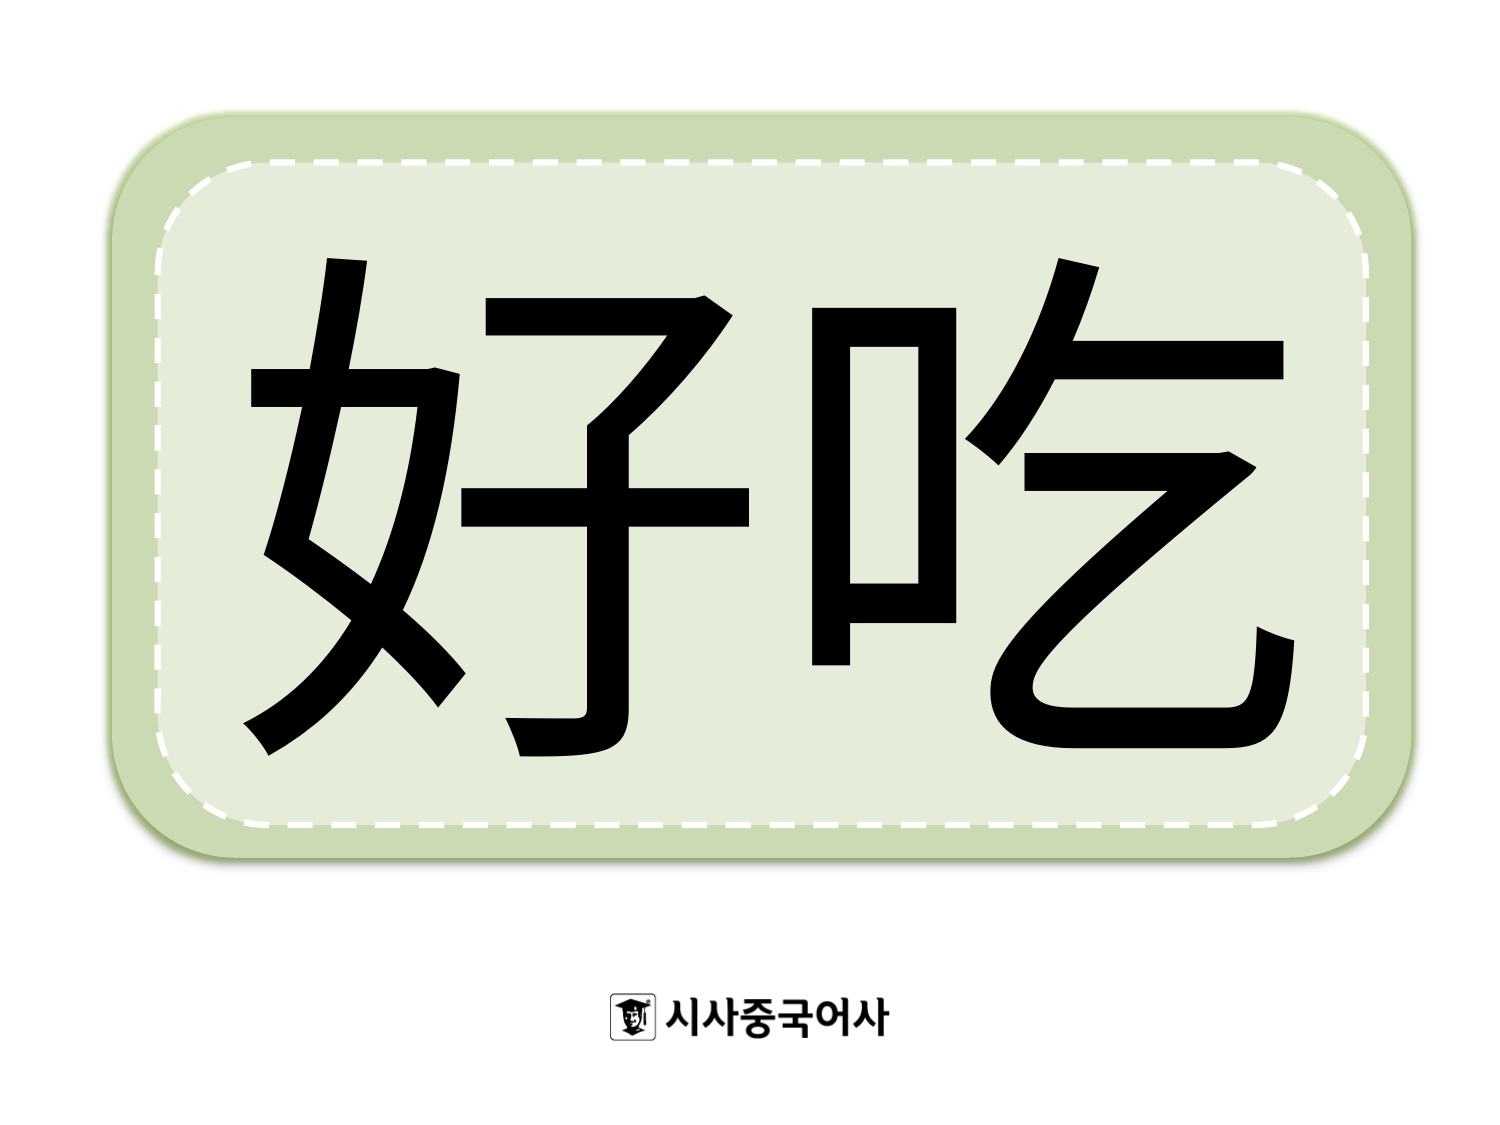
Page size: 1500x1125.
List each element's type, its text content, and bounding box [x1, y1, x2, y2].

text_box [147, 160, 1356, 824]
picture [602, 987, 898, 1047]
text_box 好吃 [167, 165, 1376, 828]
